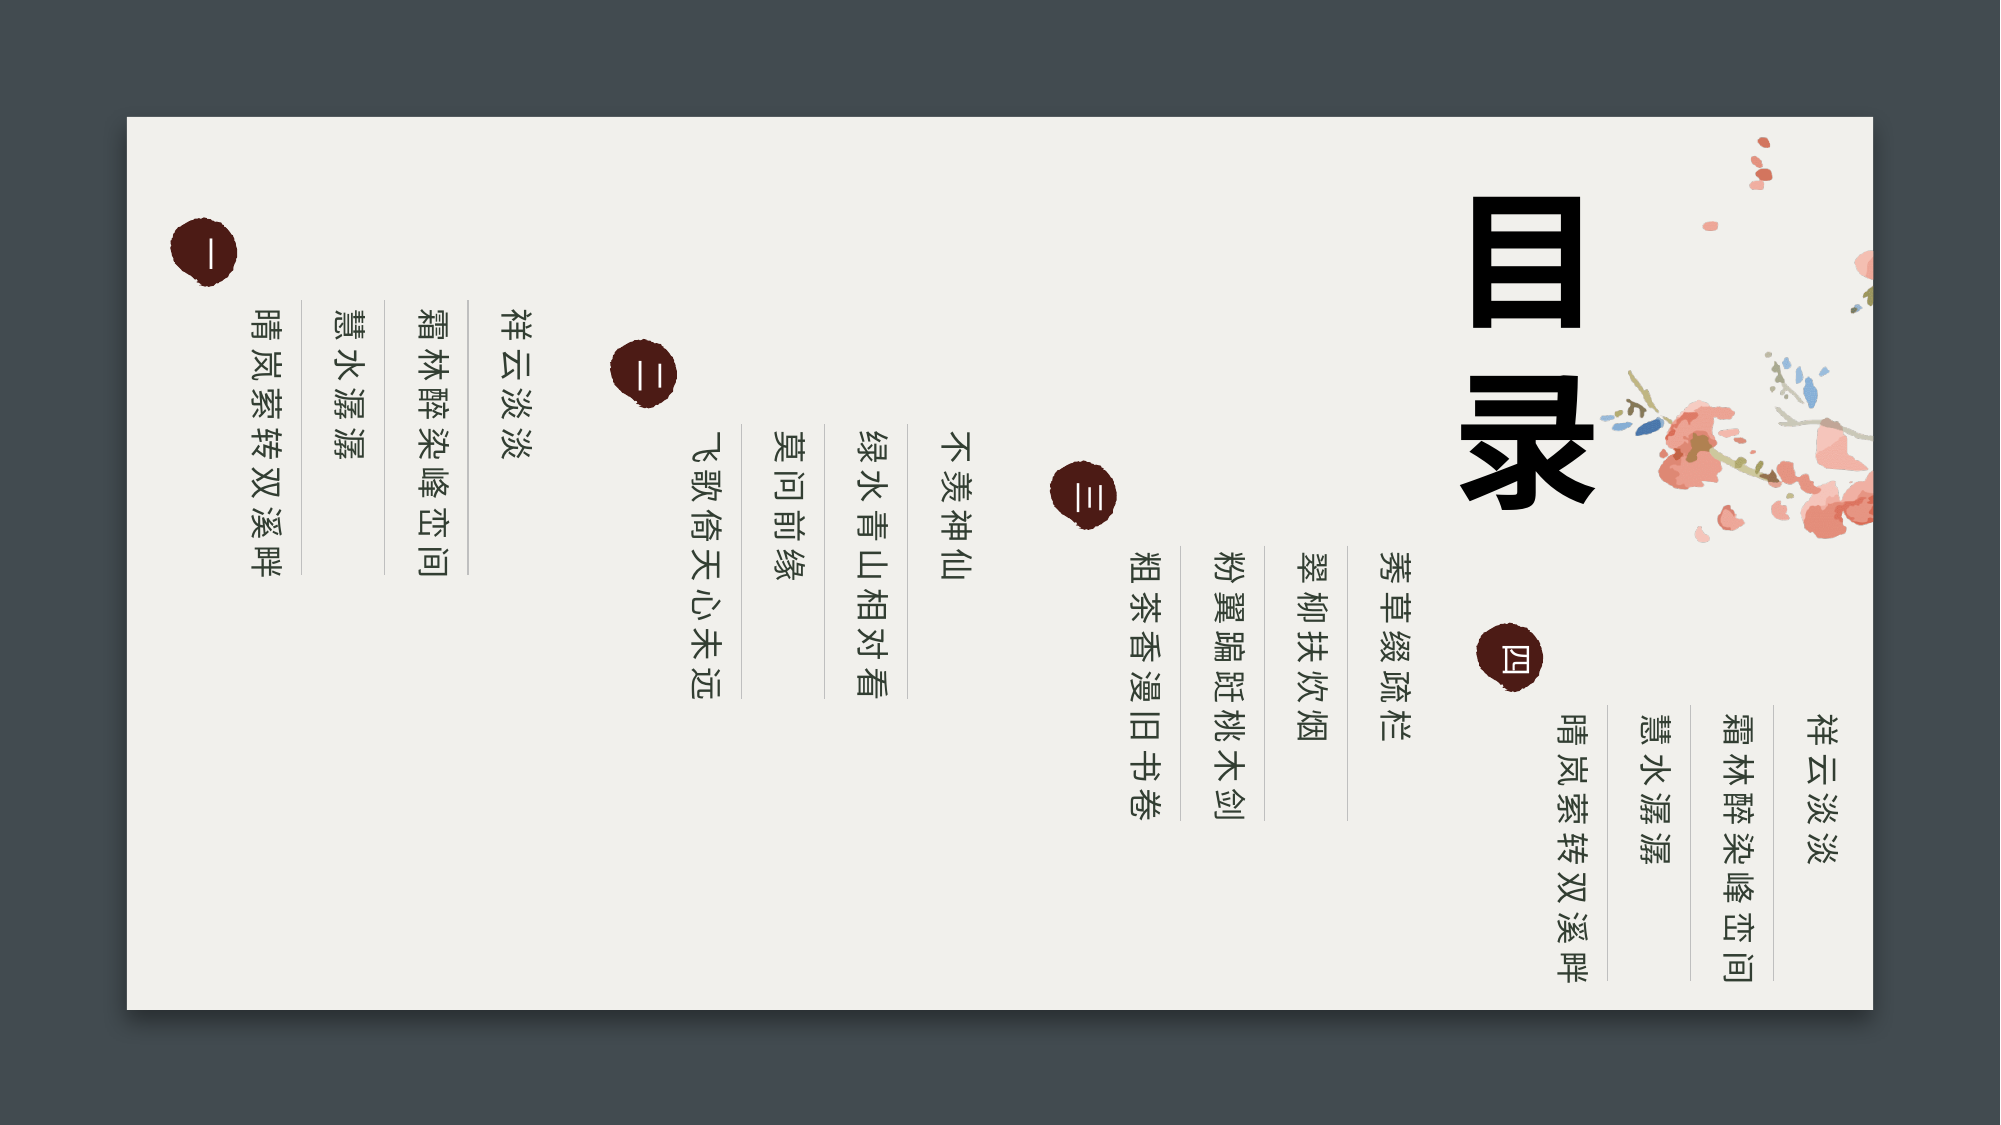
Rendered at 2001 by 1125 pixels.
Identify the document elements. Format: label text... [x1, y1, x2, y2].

picture [1497, 106, 1962, 571]
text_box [1103, 537, 1425, 854]
text_box [0, 0, 2000, 1125]
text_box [1047, 460, 1119, 532]
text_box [168, 217, 240, 289]
text_box 目录 [1377, 158, 1677, 534]
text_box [1474, 622, 1545, 694]
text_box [224, 294, 545, 610]
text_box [608, 338, 679, 410]
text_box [664, 415, 985, 732]
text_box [1530, 699, 1851, 1016]
text_box [126, 116, 1874, 1010]
